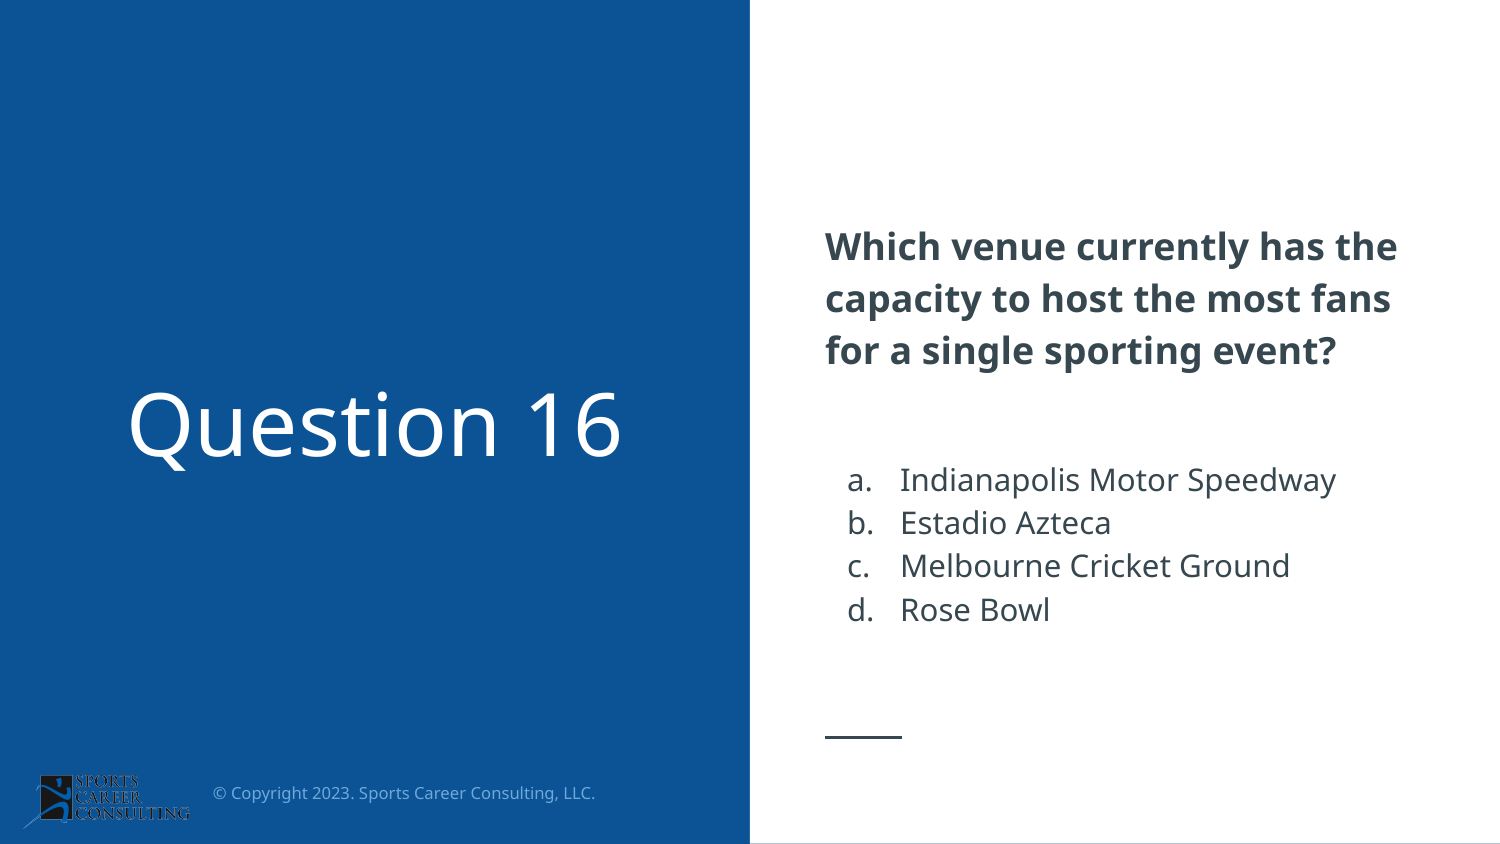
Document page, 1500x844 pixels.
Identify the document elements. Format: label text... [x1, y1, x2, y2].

title Question 16 [43, 298, 708, 546]
text_box © Copyright 2023. Sports Career Consulting, LLC. [197, 767, 750, 838]
list Which venue currently has the capacity to host the most fans for a single sporting event? Indianapolis Motor Speedway Estadio Azteca Melbourne Cricket Ground Rose Bowl [810, 118, 1455, 725]
picture [22, 774, 190, 829]
